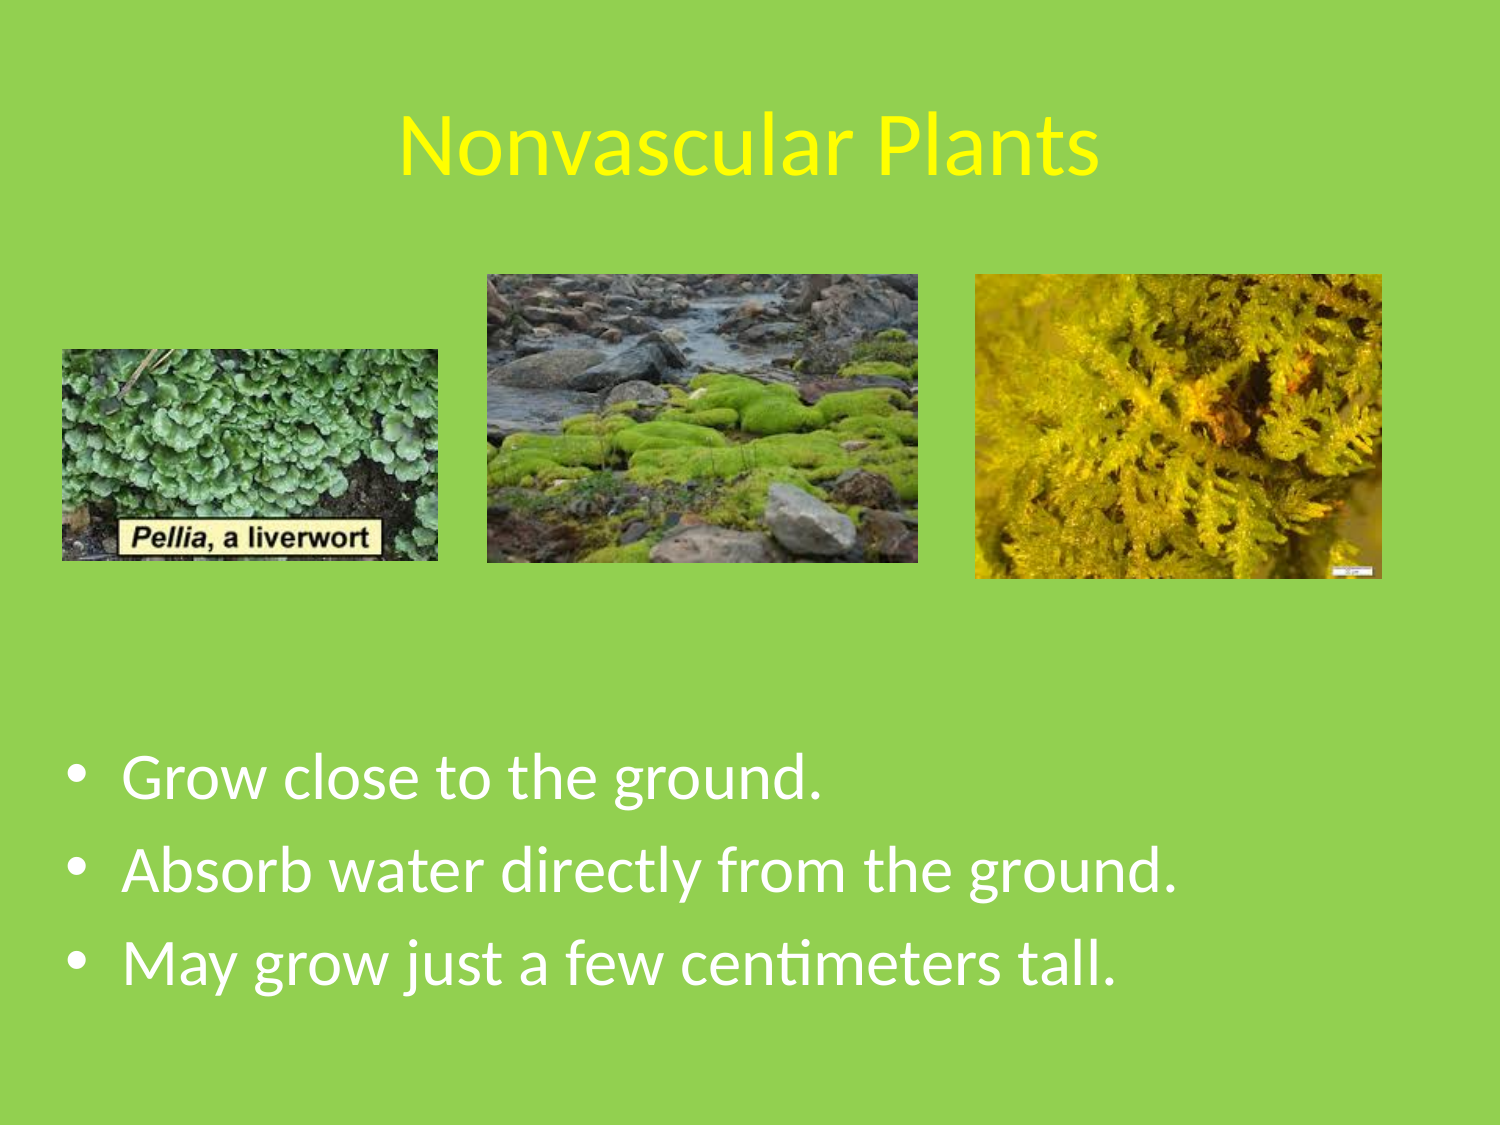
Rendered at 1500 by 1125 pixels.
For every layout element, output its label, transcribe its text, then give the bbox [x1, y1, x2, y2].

title Nonvascular Plants [75, 45, 1425, 233]
picture [487, 274, 918, 563]
picture [974, 274, 1382, 579]
list Grow close to the ground. Absorb water directly from the ground. May grow just a few centimeters tall. [50, 725, 1400, 1050]
picture [62, 349, 438, 562]
